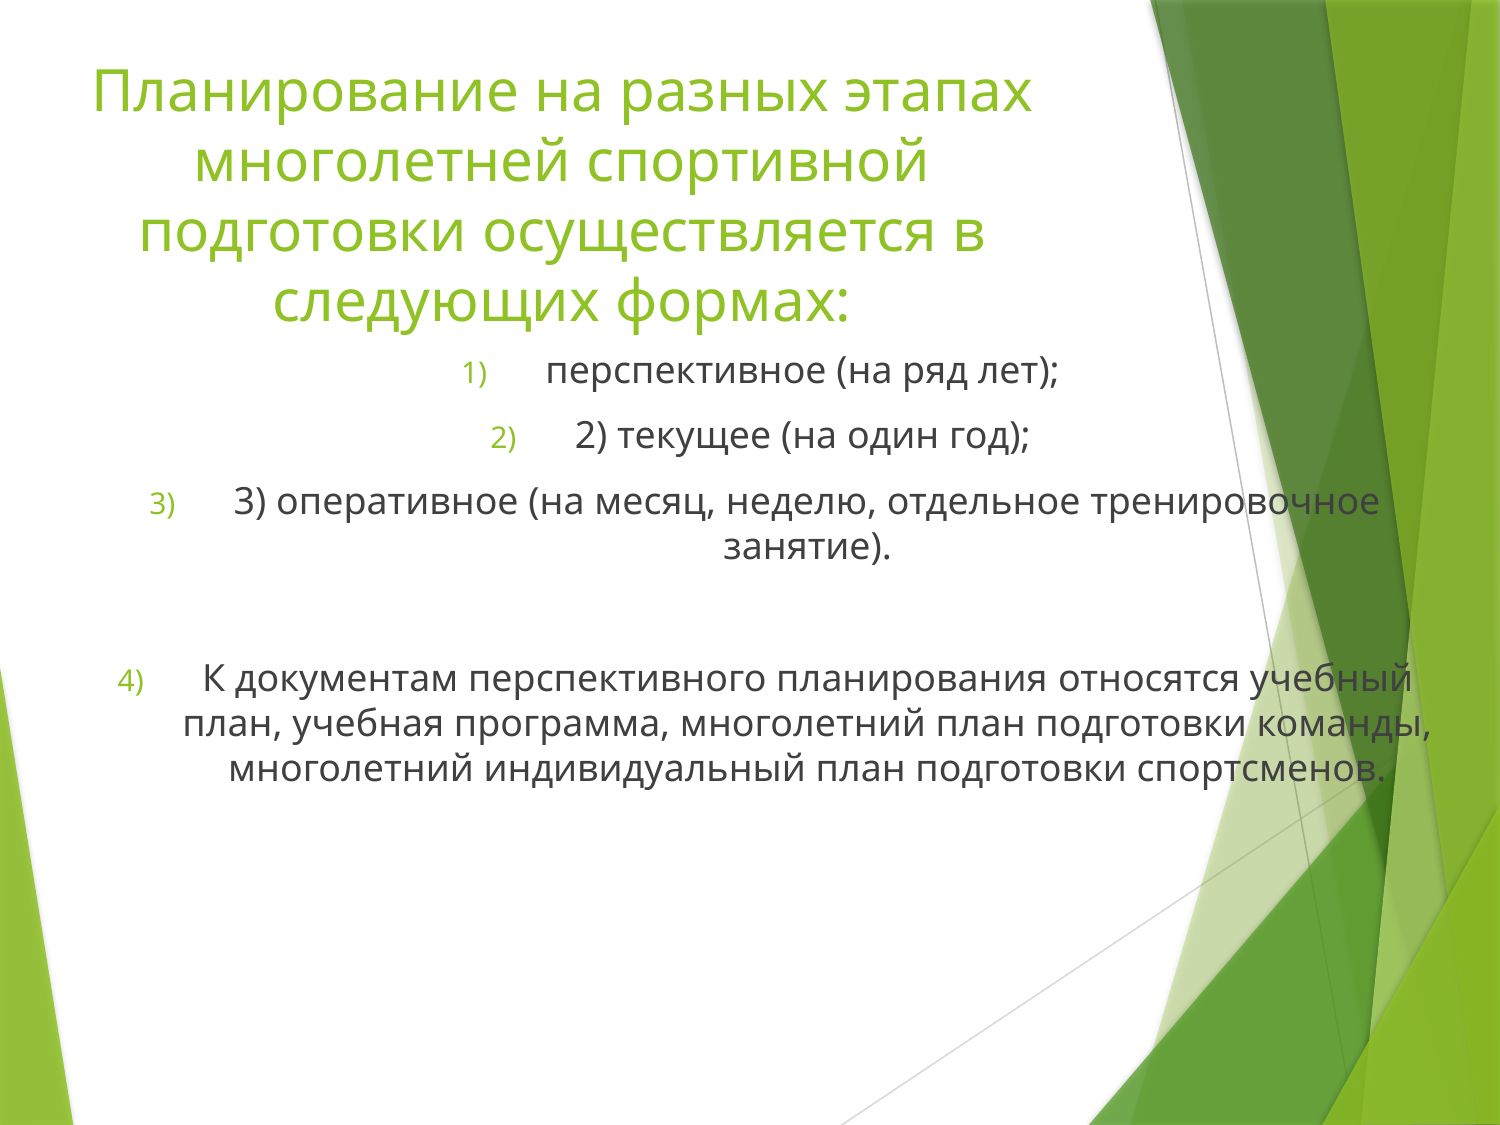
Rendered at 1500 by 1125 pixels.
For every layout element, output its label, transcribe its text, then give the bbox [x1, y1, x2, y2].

title Планирование на разных этапах многолетней спортивной подготовки осуществляется в следующих формах: [41, 45, 1083, 262]
list перспективное (на ряд лет); 2) текущее (на один год); 3) оперативное (на месяц, неделю, отдельное тренировочное занятие). К документам перспективного планирования относятся учебный план, учебная программа, многолетний план подготовки команды, многолетний индивидуальный план подготовки спортсменов. [53, 338, 1479, 1081]
